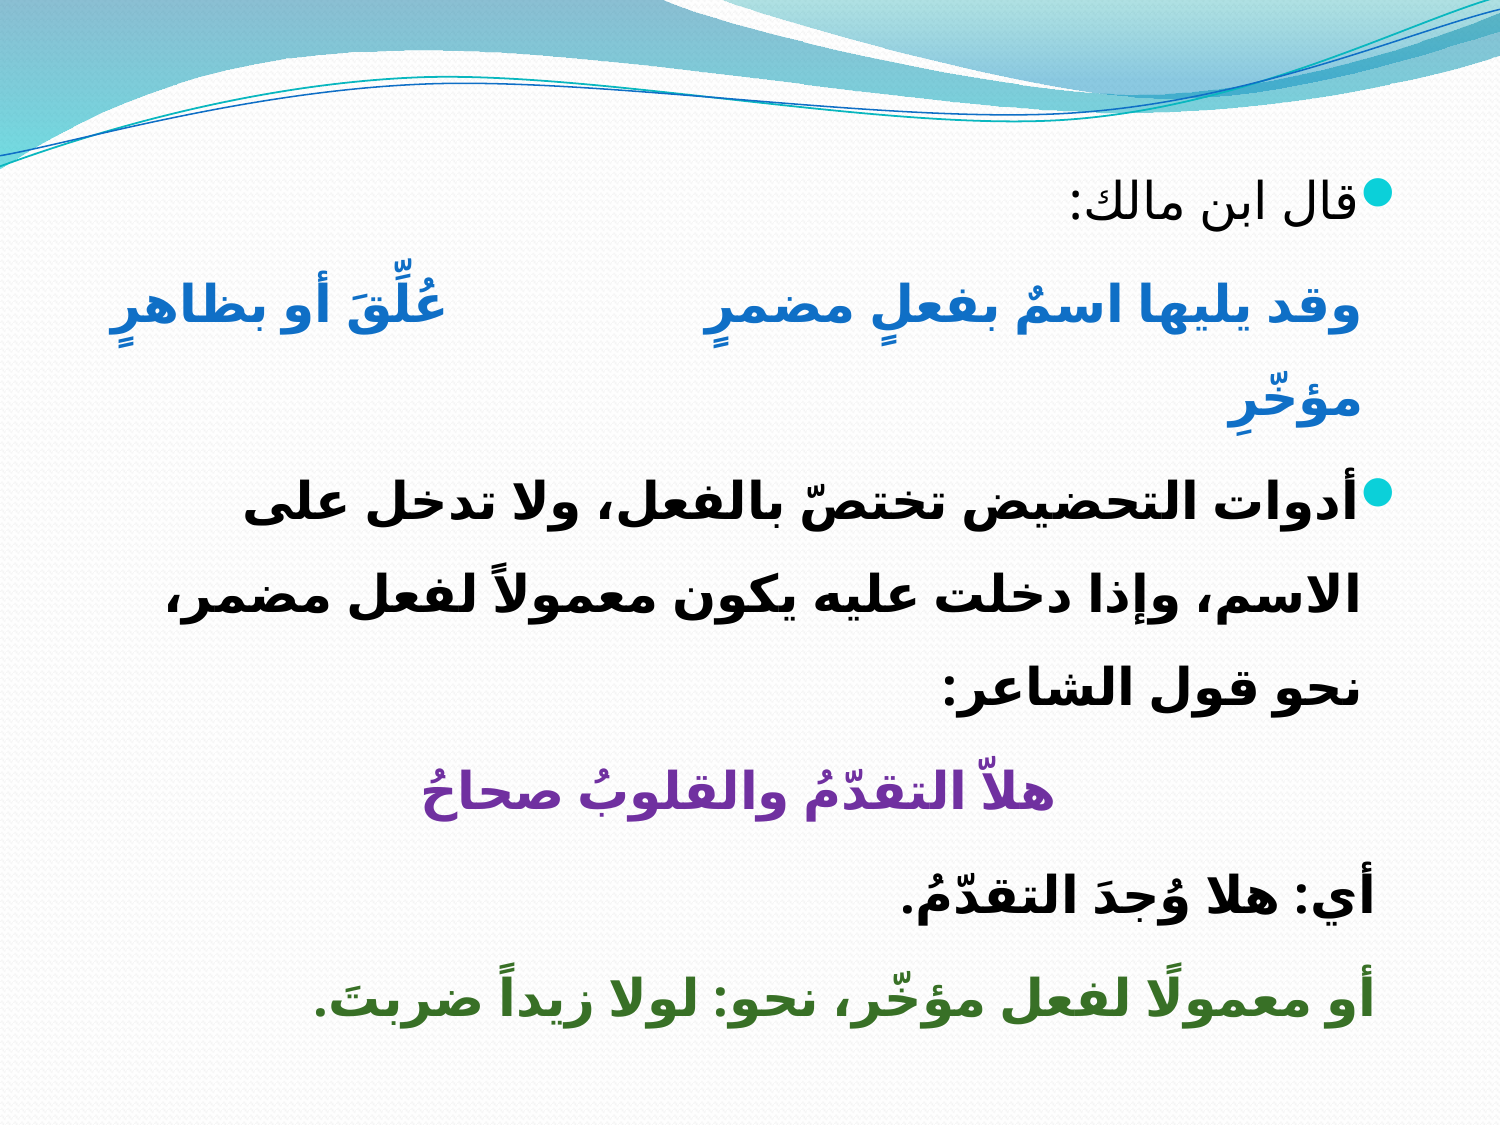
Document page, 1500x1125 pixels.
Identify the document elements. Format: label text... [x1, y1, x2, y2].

list قال ابن مالك: وقد يليها اسمٌ بفعلٍ مضمرٍ عُلِّقَ أو بظاهرٍ مؤخّرِ أدوات التحضيض تختصّ بالفعل، ولا تدخل على الاسم، وإذا دخلت عليه يكون معمولاً لفعل مضمر، نحو قول الشاعر: هلاّ التقدّمُ والقلوبُ صحاحُ أي: هلا وُجدَ التقدّمُ. أو معمولًا لفعل مؤخّر، نحو: لولا زيداً ضربتَ. [58, 128, 1418, 1038]
